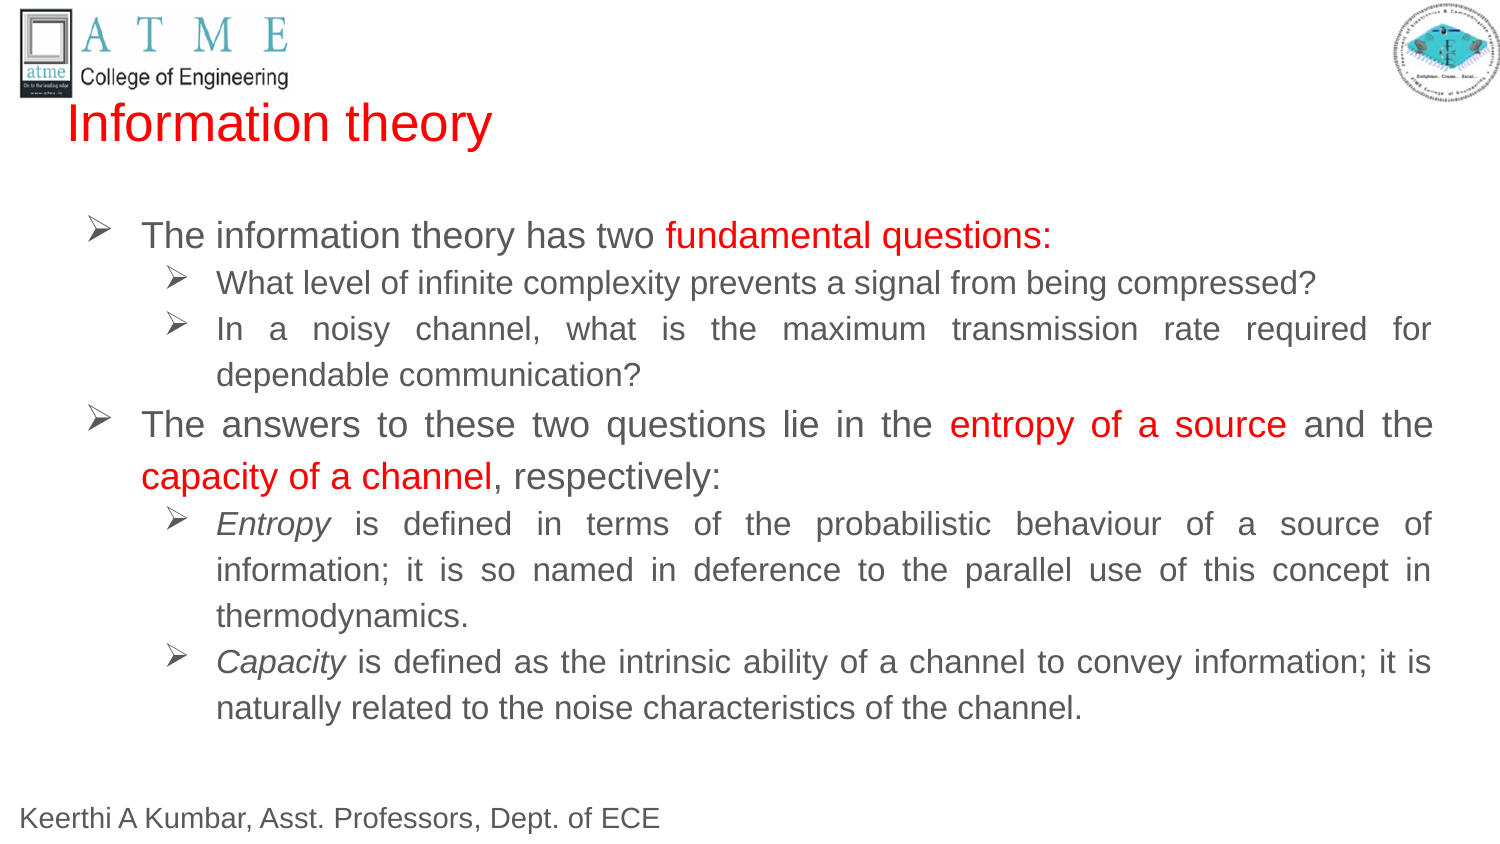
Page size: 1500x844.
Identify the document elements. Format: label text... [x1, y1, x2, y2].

title Information theory [51, 72, 1449, 167]
list The information theory has two fundamental questions: What level of infinite complexity prevents a signal from being compressed? In a noisy channel, what is the maximum transmission rate required for dependable communication? The answers to these two questions lie in the entropy of a source and the capacity of a channel, respectively: Entropy is defined in terms of the probabilistic behaviour of a source of information; it is so named in deference to the parallel use of this concept in thermodynamics. Capacity is defined as the intrinsic ability of a channel to convey information; it is naturally related to the noise characteristics of the channel. [51, 189, 1449, 750]
picture [1389, 1, 1500, 104]
picture [17, 6, 295, 99]
